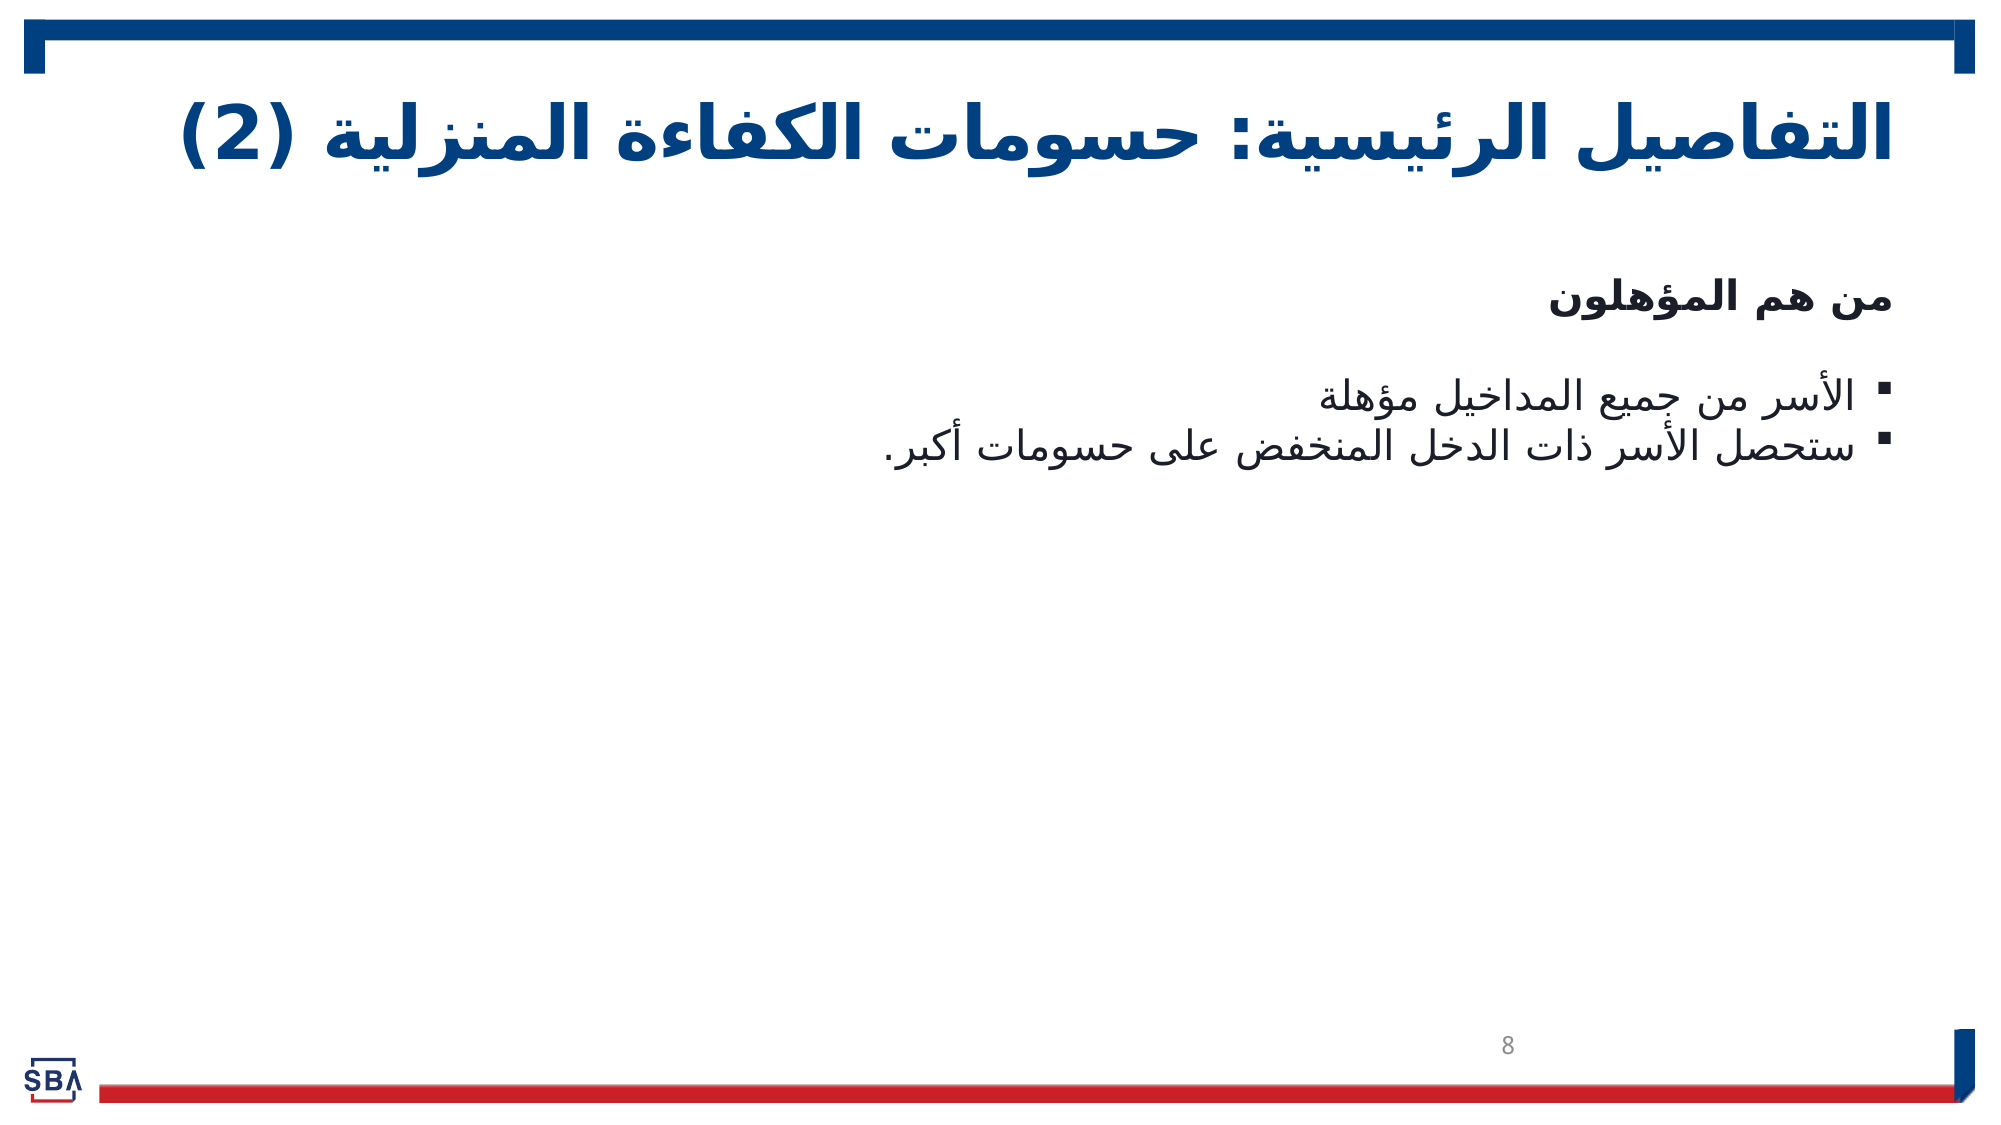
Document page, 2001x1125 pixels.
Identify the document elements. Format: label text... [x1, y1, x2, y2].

text_box من هم المؤهلون الأسر من جميع المداخيل مؤهلة ستحصل الأسر ذات الدخل المنخفض على حسومات أكبر. [137, 260, 1910, 1047]
title التفاصيل الرئيسية: حسومات الكفاءة المنزلية (2) [137, 87, 1937, 186]
slide_number 8 [1486, 1016, 1937, 1076]
